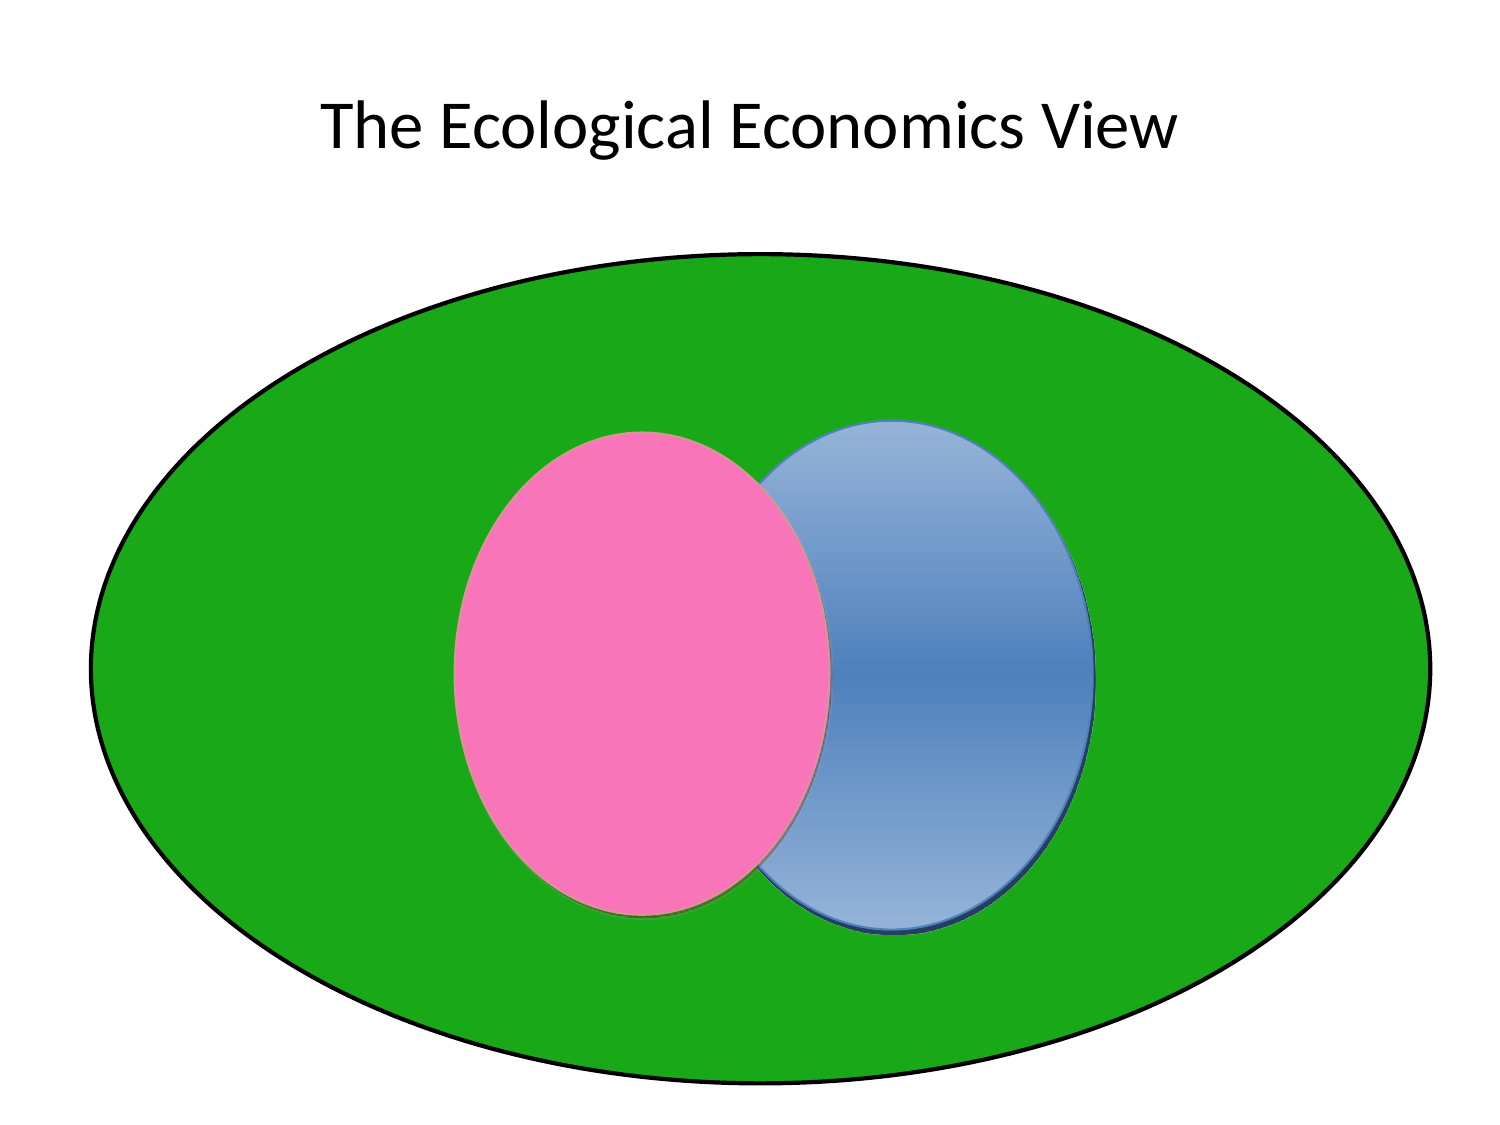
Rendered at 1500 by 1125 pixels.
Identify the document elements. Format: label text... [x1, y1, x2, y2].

text_box [454, 432, 830, 915]
text_box [759, 420, 1093, 930]
text_box [88, 252, 1433, 1086]
title The Ecological Economics View [112, 52, 1388, 191]
